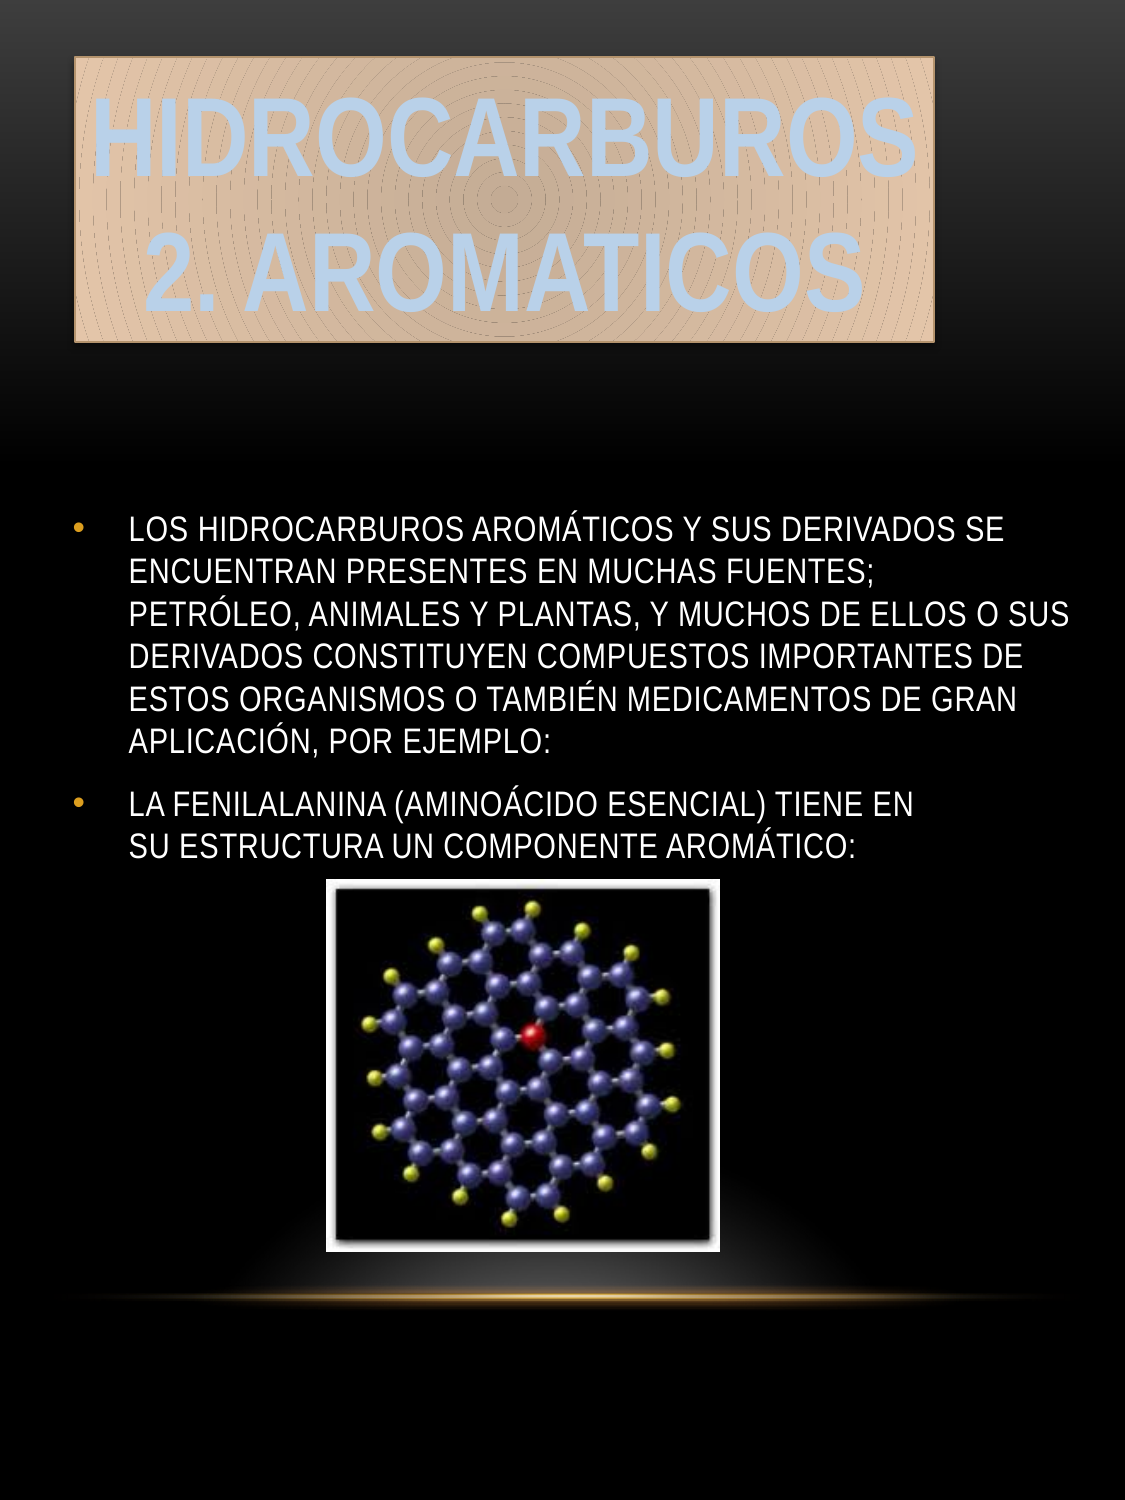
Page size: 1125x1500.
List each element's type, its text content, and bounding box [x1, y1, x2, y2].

picture [0, 0, 1125, 1500]
text_box HIDROCARBUROS 2. AROMATICOS [74, 56, 935, 343]
list LOS HIDROCARBUROS AROMÁTICOS Y SUS DERIVADOS SE ENCUENTRAN PRESENTES EN MUCHAS FUENTES; PETRÓLEO, ANIMALES Y PLANTAS, Y MUCHOS DE ELLOS O SUS DERIVADOS CONSTITUYEN COMPUESTOS IMPORTANTES DE ESTOS ORGANISMOS O TAMBIÉN MEDICAMENTOS DE GRAN APLICACIÓN, POR EJEMPLO: LA FENILALANINA (AMINOÁCIDO ESENCIAL) TIENE EN SU ESTRUCTURA UN COMPONENTE AROMÁTICO: [57, 498, 1103, 1428]
